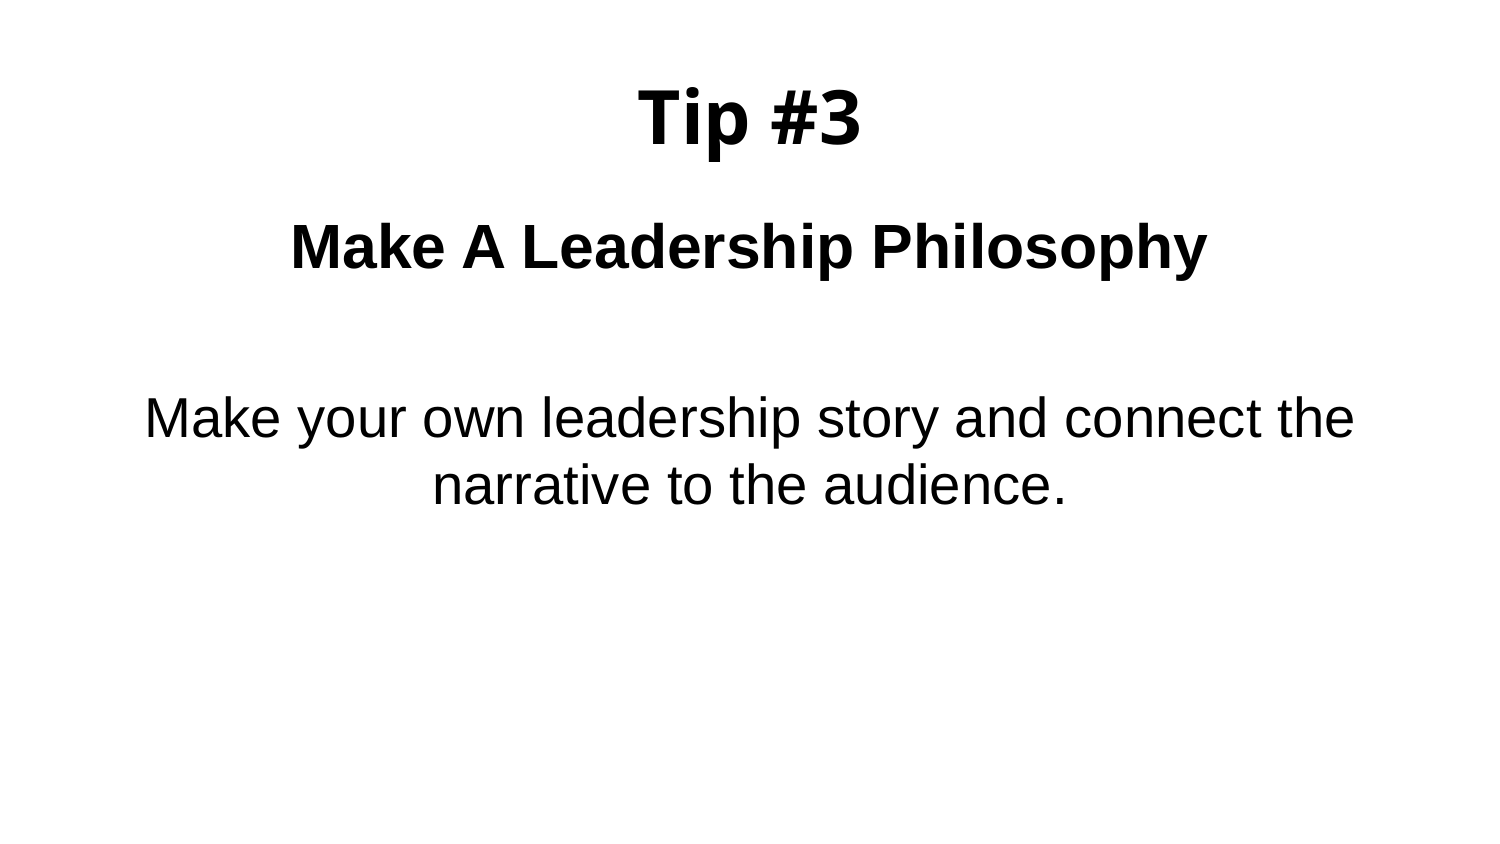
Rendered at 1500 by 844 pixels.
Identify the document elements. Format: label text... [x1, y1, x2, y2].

list Make A Leadership Philosophy Make your own leadership story and connect the narrative to the audience. [75, 191, 1425, 803]
title Tip #3 [75, 33, 1425, 175]
